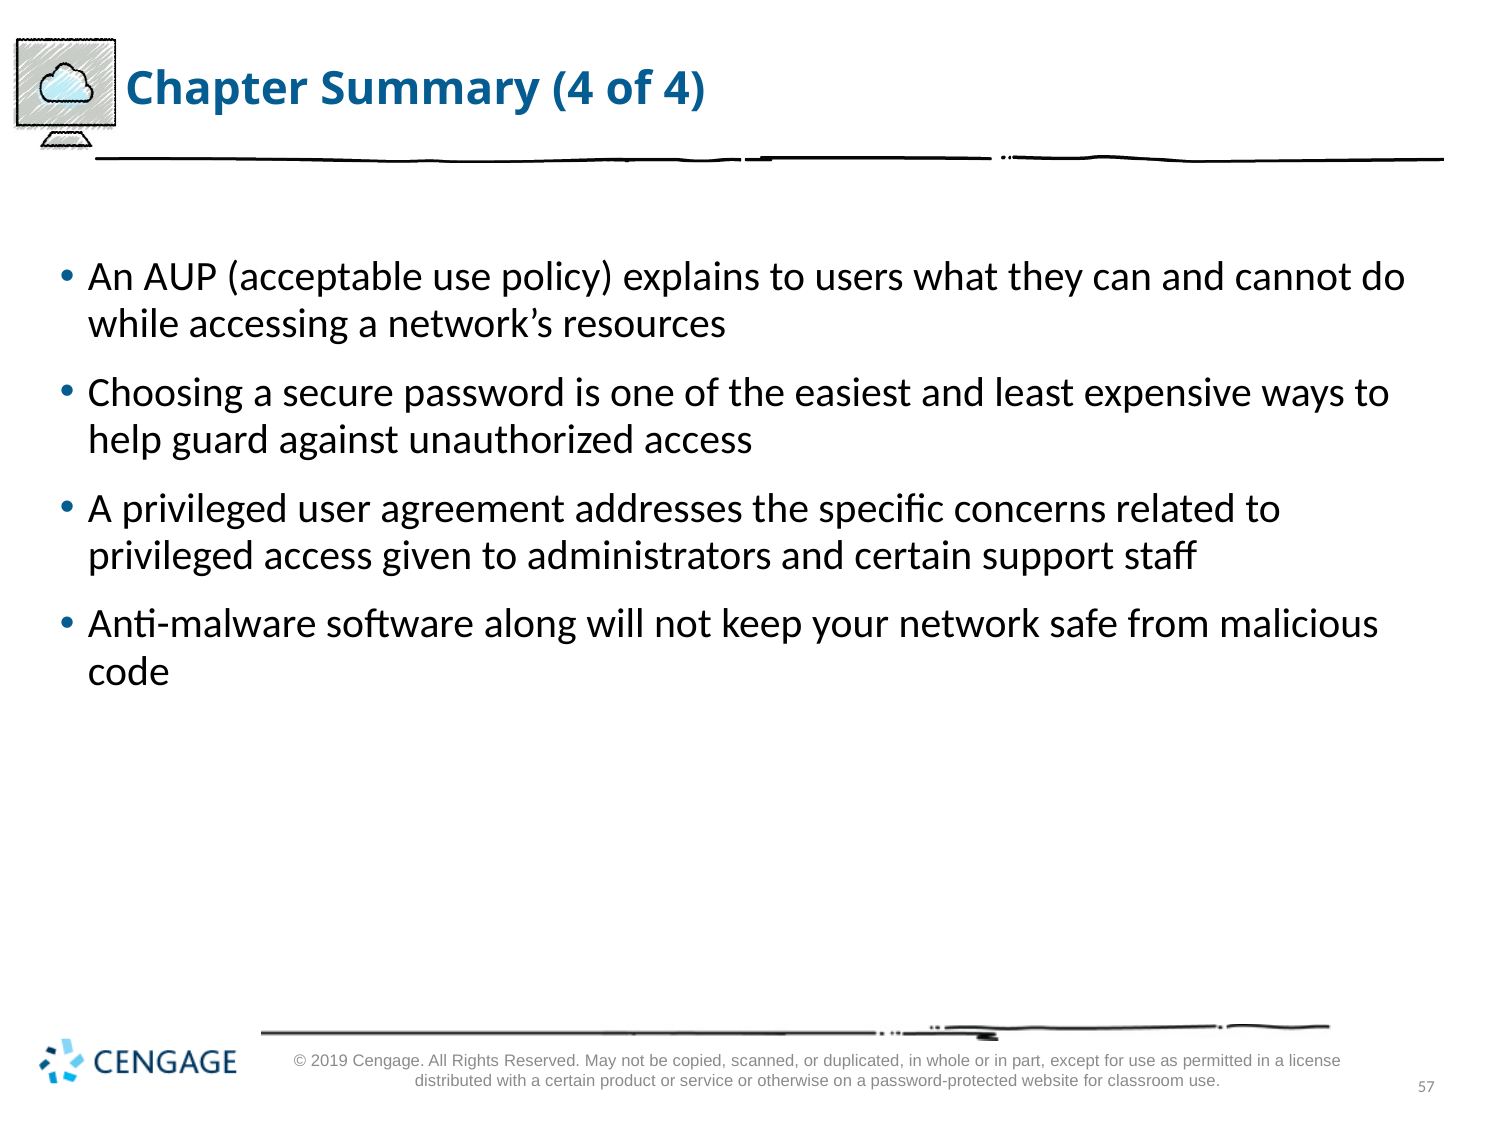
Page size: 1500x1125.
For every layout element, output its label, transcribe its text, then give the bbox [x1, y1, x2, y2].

footer © 2019 Cengage. All Rights Reserved. May not be copied, scanned, or duplicated, in whole or in part, except for use as permitted in a license distributed with a certain product or service or otherwise on a password-protected website for classroom use. [262, 1050, 1375, 1091]
picture [95, 155, 1444, 163]
title Chapter Summary (4 of 4) [125, 66, 1442, 116]
list An A U P (acceptable use policy) explains to users what they can and cannot do while accessing a network’s resources Choosing a secure password is one of the easiest and least expensive ways to help guard against unauthorized access A privileged user agreement addresses the specific concerns related to privileged access given to administrators and certain support staff Anti-malware software along will not keep your network safe from malicious code [59, 252, 1441, 712]
picture [19, 1025, 249, 1096]
picture [261, 1024, 1331, 1041]
picture [13, 36, 117, 151]
